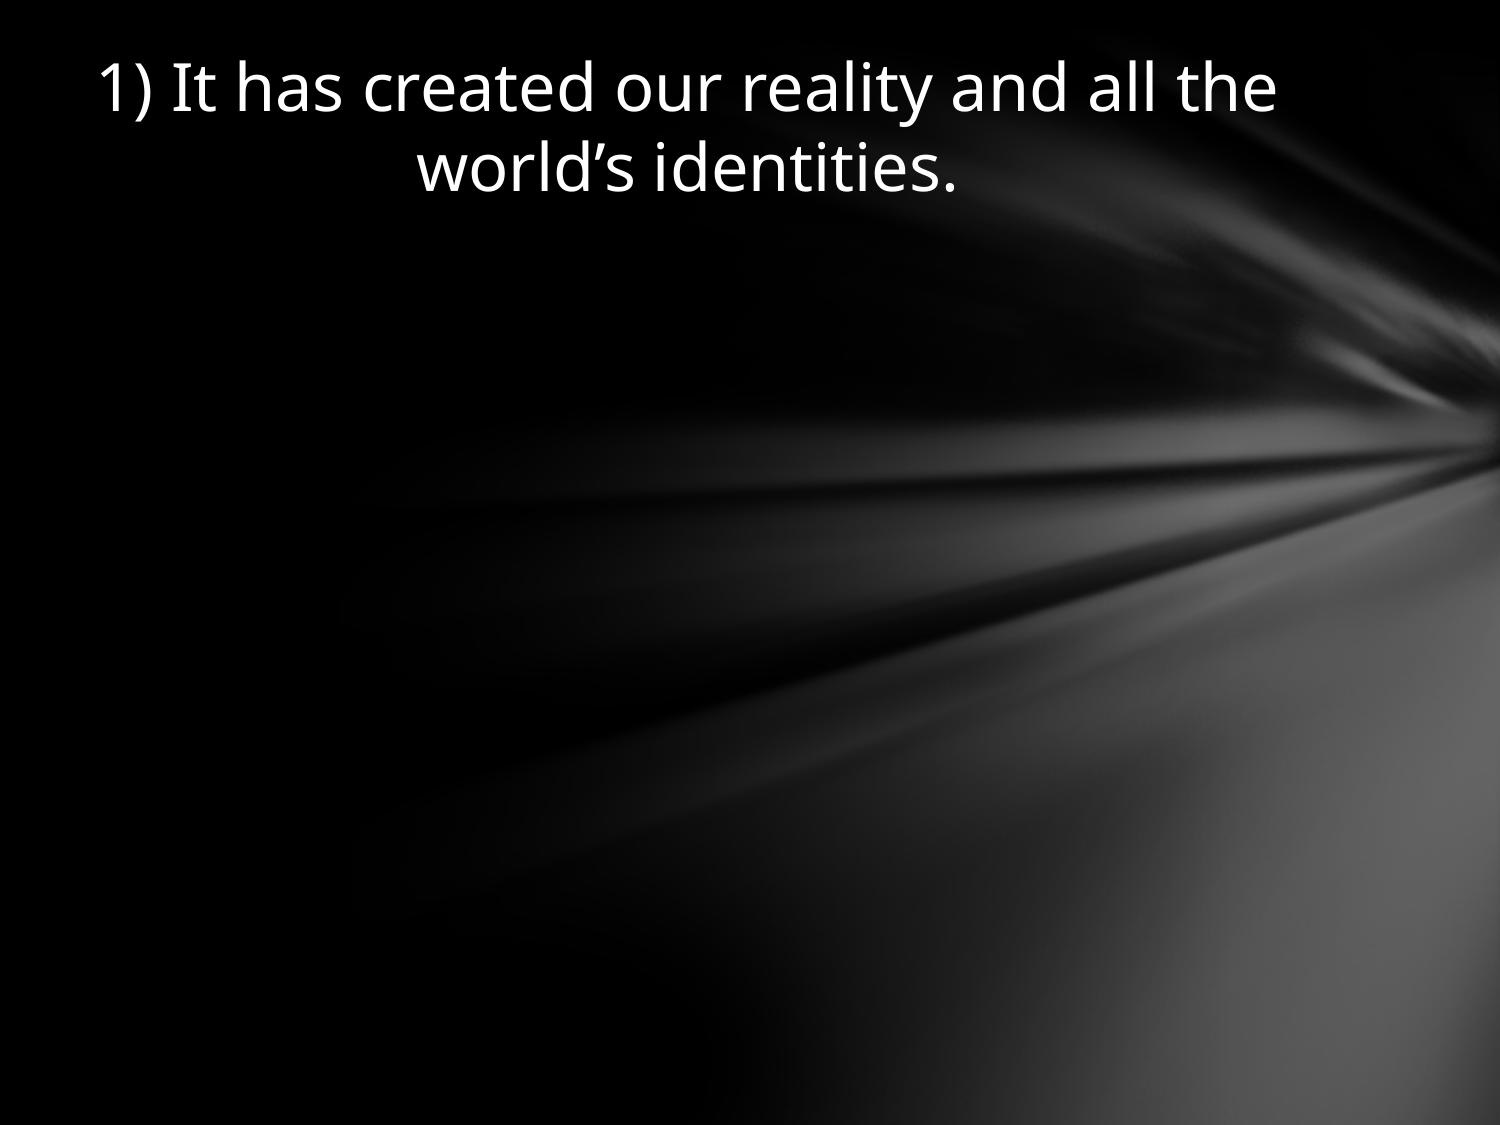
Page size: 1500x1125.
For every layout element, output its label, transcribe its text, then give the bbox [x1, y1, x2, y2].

title 1) It has created our reality and all the world’s identities. [57, 37, 1318, 213]
